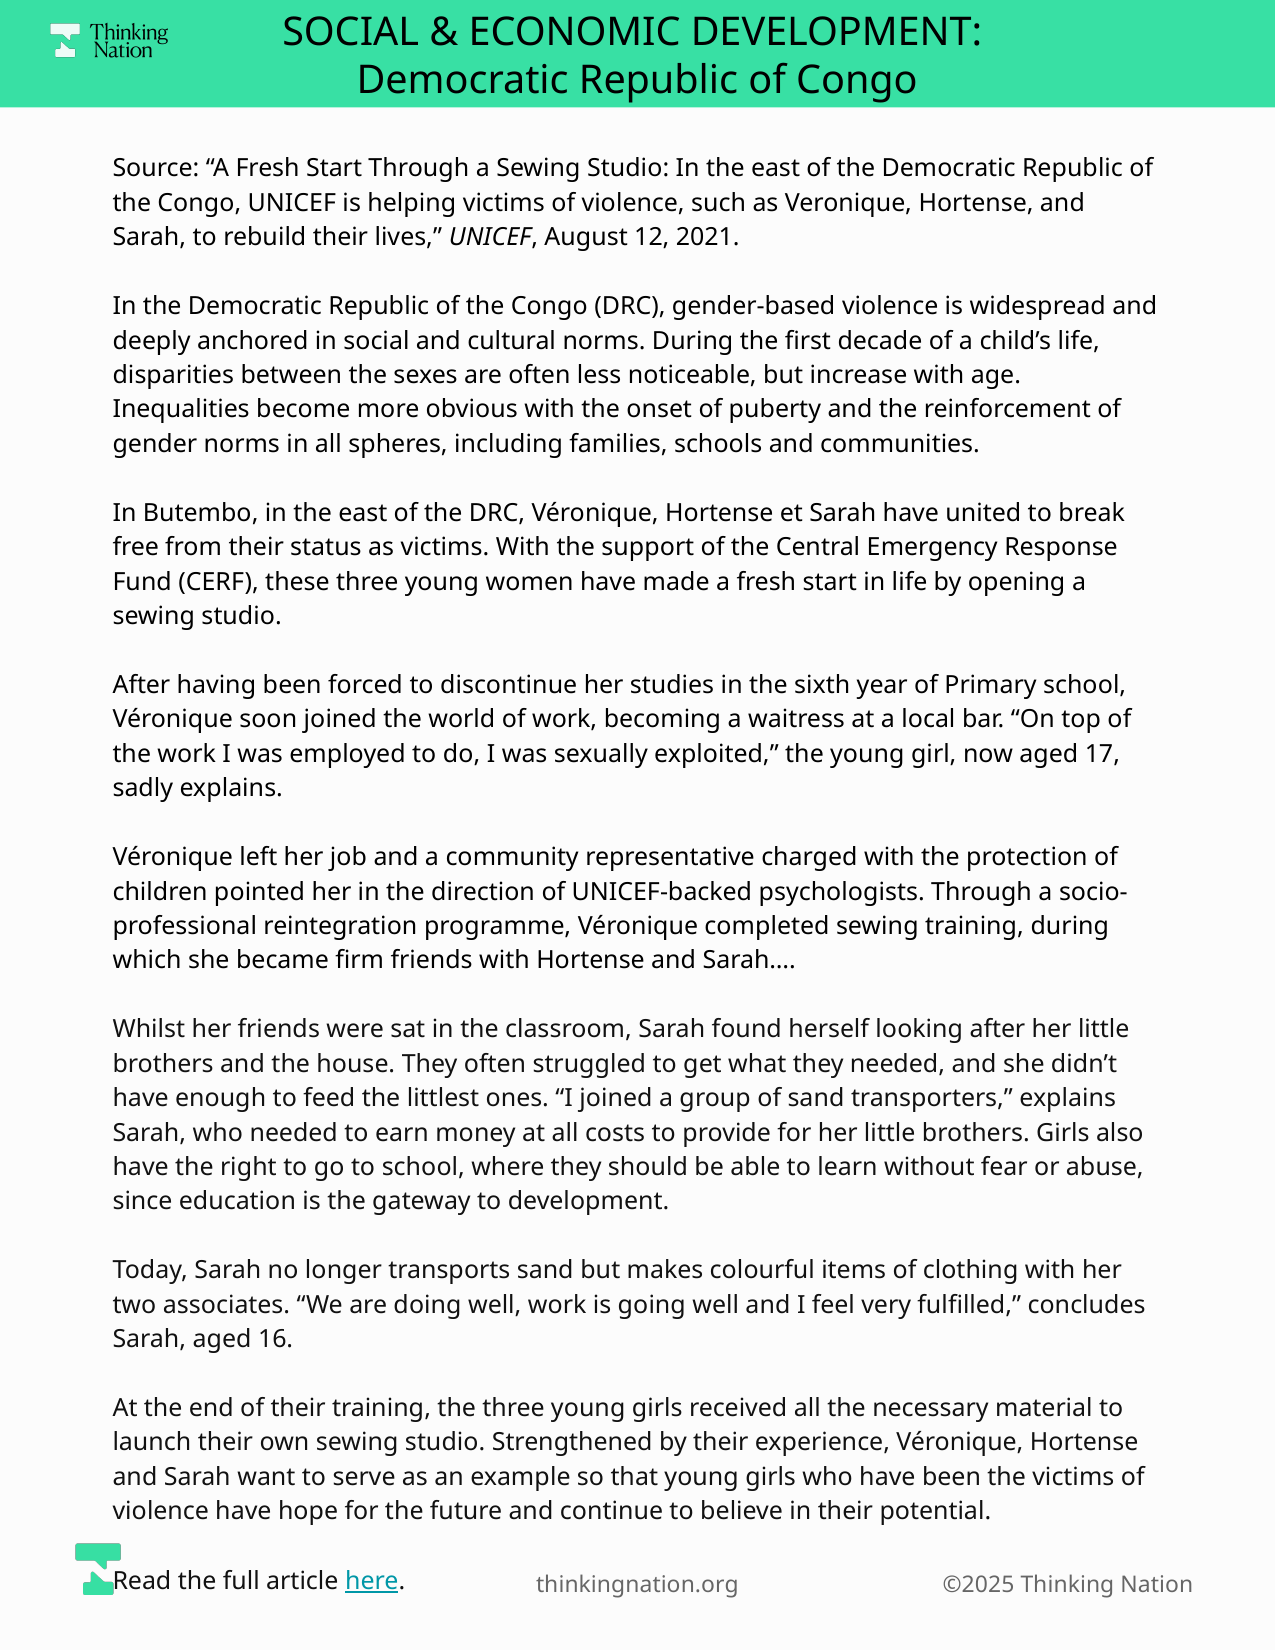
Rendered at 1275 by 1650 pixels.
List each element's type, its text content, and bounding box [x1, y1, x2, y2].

text_box ©2025 Thinking Nation [1178, 1553, 1210, 1605]
picture [62, 1533, 134, 1605]
text_box Source: “A Fresh Start Through a Sewing Studio: In the east of the Democratic Republic of the Congo, UNICEF is helping victims of violence, such as Veronique, Hortense, and Sarah, to rebuild their lives,” UNICEF, August 12, 2021. In the Democratic Republic of the Congo (DRC), gender-based violence is widespread and deeply anchored in social and cultural norms. During the first decade of a child’s life, disparities between the sexes are often less noticeable, but increase with age. Inequalities become more obvious with the onset of puberty and the reinforcement of gender norms in all spheres, including families, schools and communities. In Butembo, in the east of the DRC, Véronique, Hortense et Sarah have united to break free from their status as victims. With the support of the Central Emergency Response Fund (CERF), these three young women have made a fresh start in life by opening a sewing studio. After having been forced to discontinue her studies in the sixth year of Primary school, Véronique soon joined the world of work, becoming a waitress at a local bar. “On top of the work I was employed to do, I was sexually exploited,” the young girl, now aged 17, sadly explains. Véronique left her job and a community representative charged with the protection of children pointed her in the direction of UNICEF-backed psychologists. Through a socio-professional reintegration programme, Véronique completed sewing training, during which she became firm friends with Hortense and Sarah…. Whilst her friends were sat in the classroom, Sarah found herself looking after her little brothers and the house. They often struggled to get what they needed, and she didn’t have enough to feed the littlest ones. “I joined a group of sand transporters,” explains Sarah, who needed to earn money at all costs to provide for her little brothers. Girls also have the right to go to school, where they should be able to learn without fear or abuse, since education is the gateway to development. Today, Sarah no longer transports sand but makes colourful items of clothing with her two associates. “We are doing well, work is going well and I feel very fulfilled,” concludes Sarah, aged 16. At the end of their training, the three young girls received all the necessary material to launch their own sewing studio. Strengthened by their experience, Véronique, Hortense and Sarah want to serve as an example so that young girls who have been the victims of violence have hope for the future and continue to believe in their potential. Read the full article here. [97, 132, 1178, 1648]
picture [36, 12, 172, 69]
text_box SOCIAL & ECONOMIC DEVELOPMENT: Democratic Republic of Congo [0, 0, 1275, 108]
